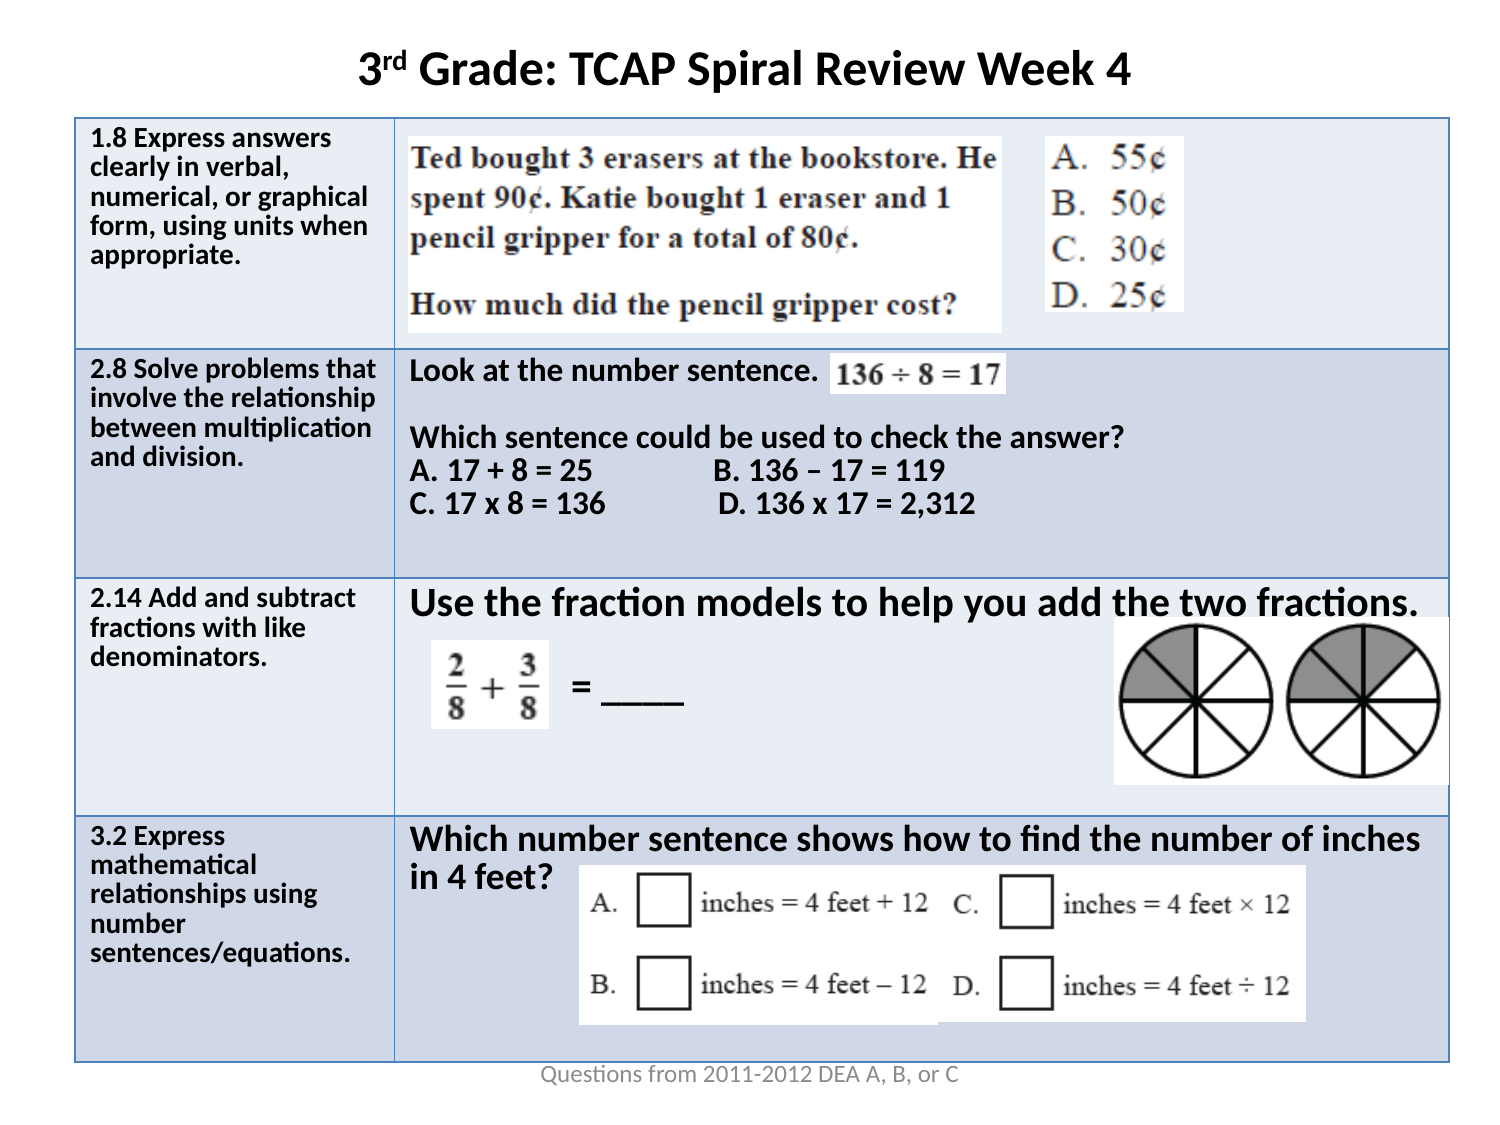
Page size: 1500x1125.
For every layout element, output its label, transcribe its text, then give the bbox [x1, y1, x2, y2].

table_cell Use the fraction models to help you add the two fractions. = ____ [395, 579, 1448, 815]
table_header [395, 119, 1448, 348]
footer Questions from 2011-2012 DEA A, B, or C [512, 1042, 988, 1103]
table_cell Look at the number sentence. Which sentence could be used to check the answer? A. 17 + 8 = 25 B. 136 – 17 = 119 C. 17 x 8 = 136 D. 136 x 17 = 2,312 [395, 350, 1448, 577]
picture [830, 352, 1006, 394]
title 3rd Grade: TCAP Spiral Review Week 4 [74, 44, 1426, 86]
picture [579, 865, 1307, 1026]
picture [408, 136, 1002, 334]
table_cell 2.8 Solve problems that involve the relationship between multiplication and division. [76, 350, 394, 577]
picture [430, 640, 550, 729]
table_cell 2.14 Add and subtract fractions with like denominators. [76, 579, 394, 815]
table_cell 3.2 Express mathematical relationships using number sentences/equations. [76, 817, 394, 1061]
picture [1113, 617, 1449, 785]
table_header 1.8 Express answers clearly in verbal, numerical, or graphical form, using units when appropriate. [76, 119, 394, 348]
table_cell Which number sentence shows how to find the number of inches in 4 feet? [395, 817, 1448, 1061]
picture [1045, 136, 1184, 313]
